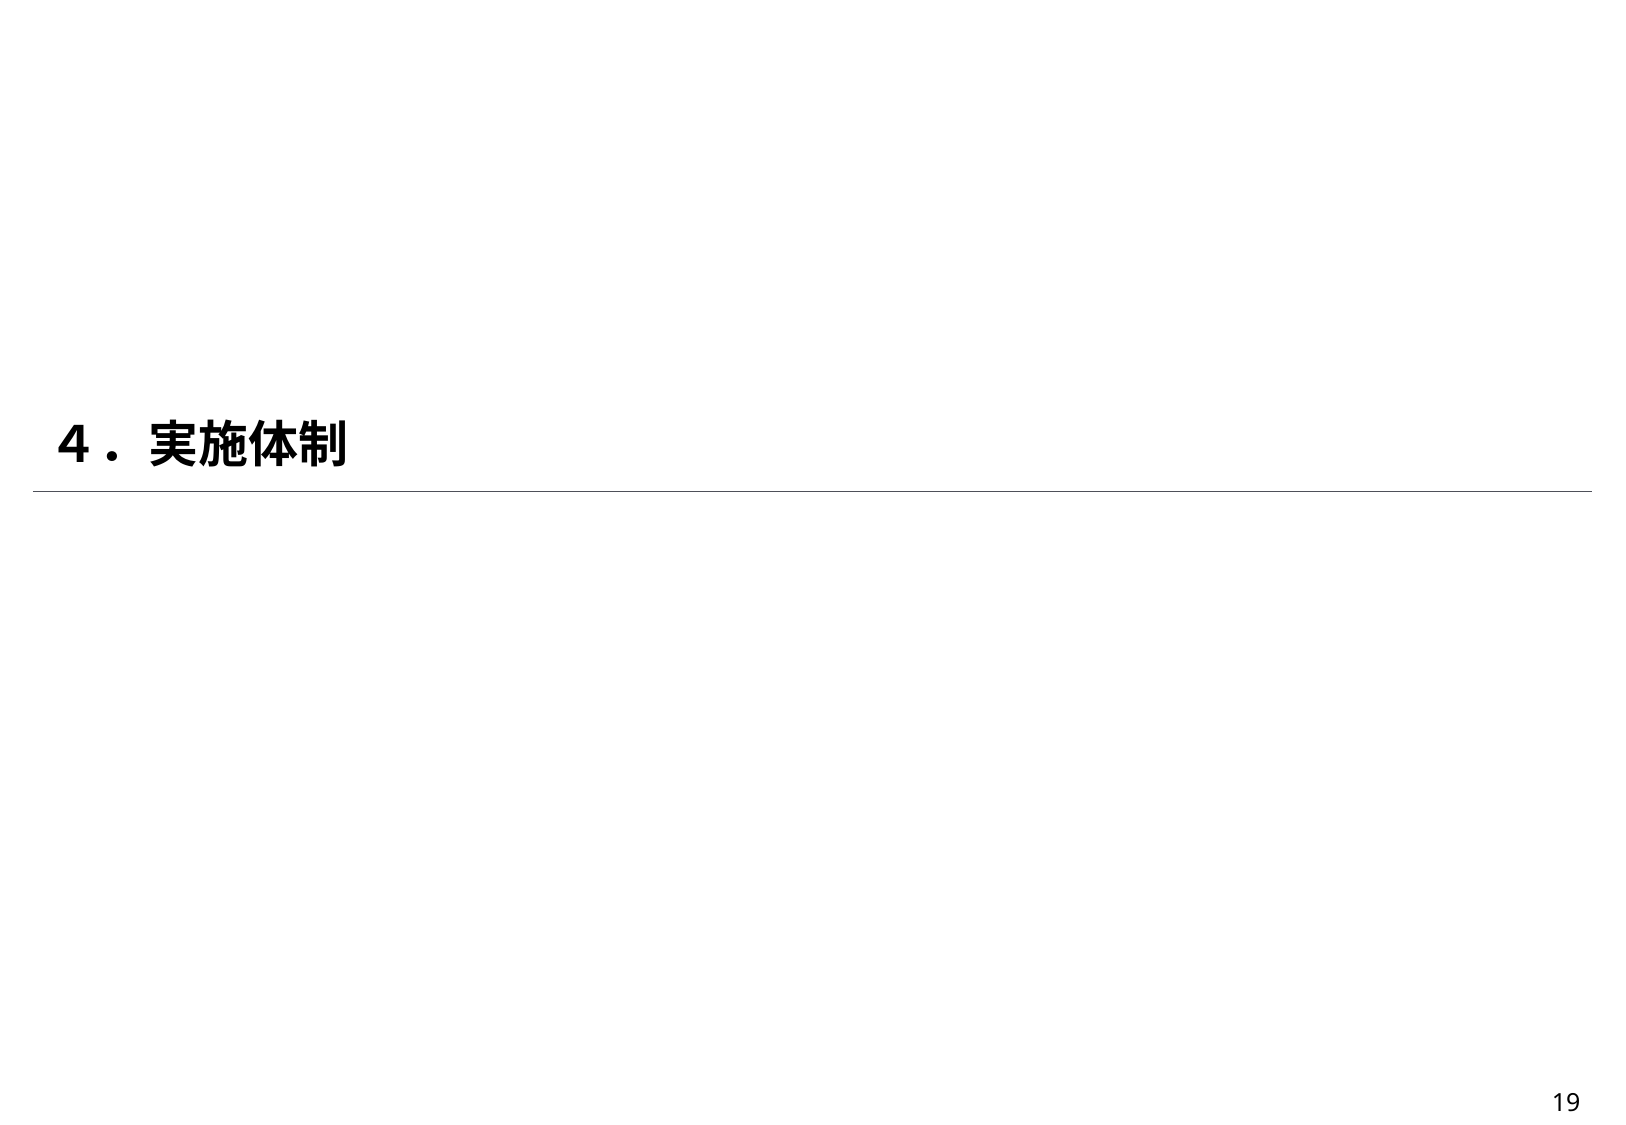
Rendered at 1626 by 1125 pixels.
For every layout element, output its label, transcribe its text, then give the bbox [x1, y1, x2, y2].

text_box ４．実施体制 [32, 407, 1582, 479]
